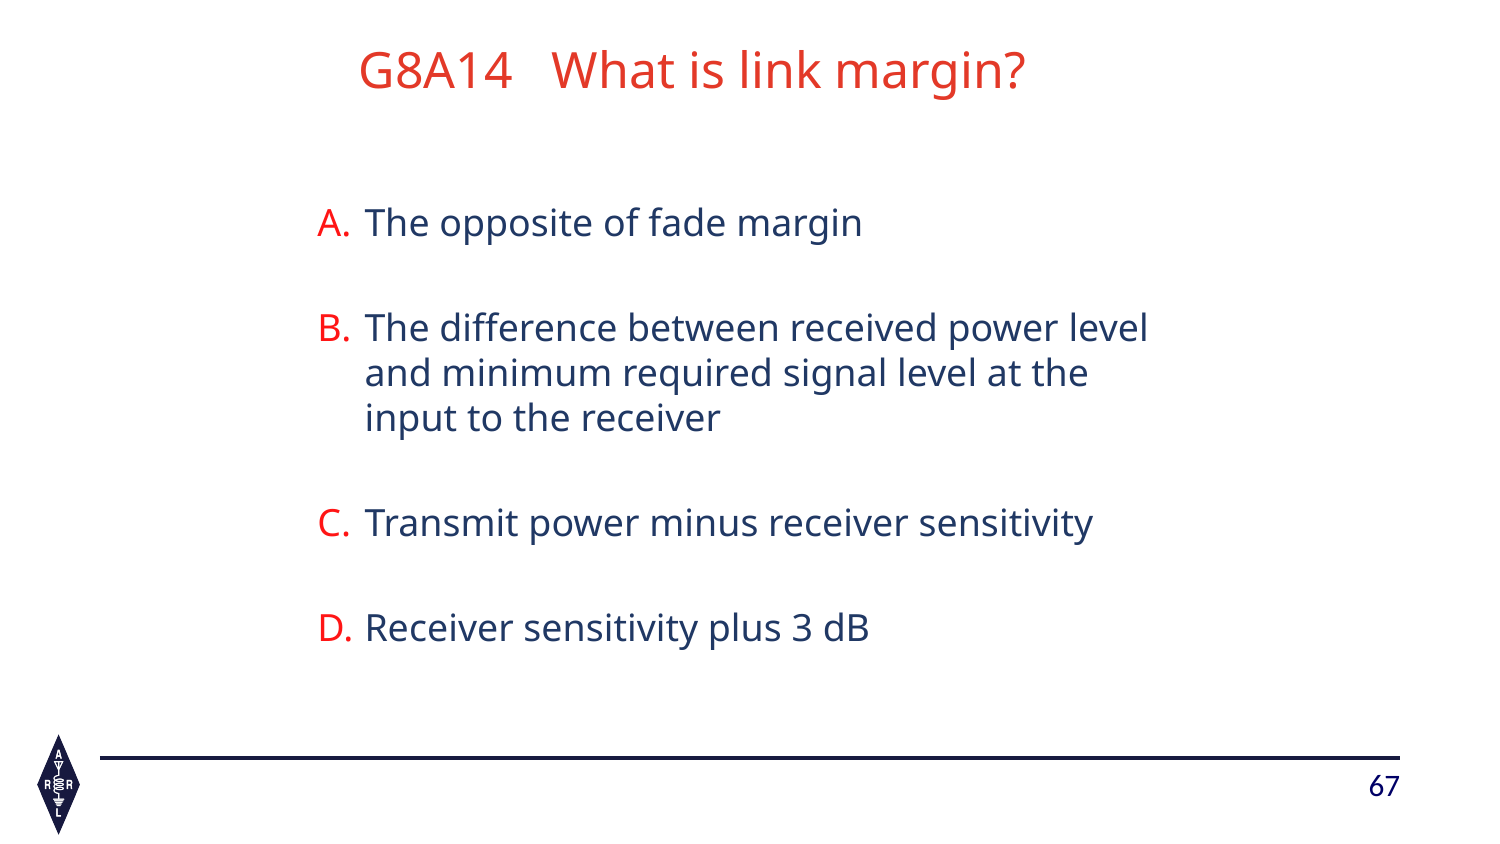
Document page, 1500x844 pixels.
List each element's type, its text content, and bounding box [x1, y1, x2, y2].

text_box The opposite of fade margin The difference between received power level and minimum required signal level at the input to the receiver Transmit power minus receiver sensitivity Receiver sensitivity plus 3 dB [306, 193, 1194, 683]
picture [37, 734, 80, 835]
title G8A14 What is link margin? [358, 39, 1141, 147]
slide_number 67 [1302, 761, 1400, 807]
